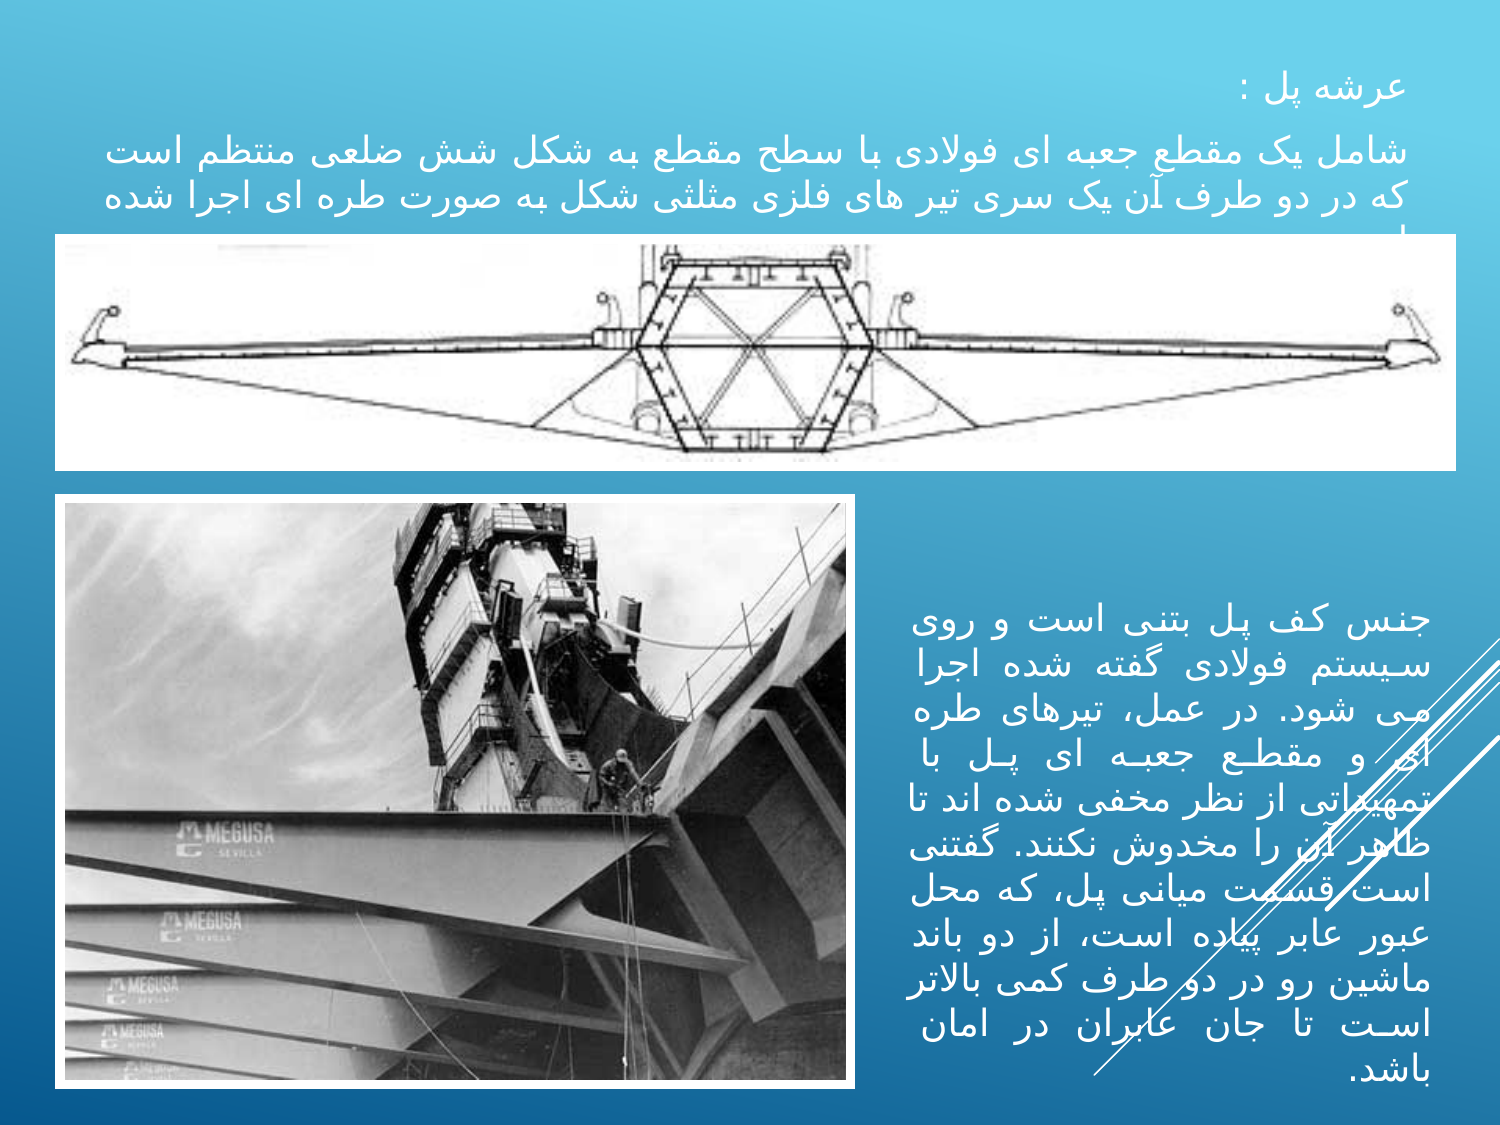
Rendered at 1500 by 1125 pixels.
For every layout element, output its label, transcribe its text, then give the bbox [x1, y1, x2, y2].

picture [64, 503, 847, 1081]
text_box جنس کف پل بتنی است و روی سیستم فولادی گفته شده اجرا می شود. در عمل، تیرهای طره ای و مقطع جعبه ای پل با تمهیداتی از نظر مخفی شده اند تا ظاهر آن را مخدوش نکنند. گفتنی است قسمت میانی پل، که محل عبور عابر پیاده است، از دو باند ماشین رو در دو طرف کمی بالاتر است تا جان عابران در امان باشد. [891, 586, 1447, 1096]
text_box عرشه پل : شامل یک مقطع جعبه ای فولادی با سطح مقطع به شکل شش ضلعی منتظم است که در دو طرف آن یک سری تیر های فلزی مثلثی شکل به صورت طره ای اجرا شده اند. [88, 54, 1424, 234]
picture [64, 243, 1447, 463]
